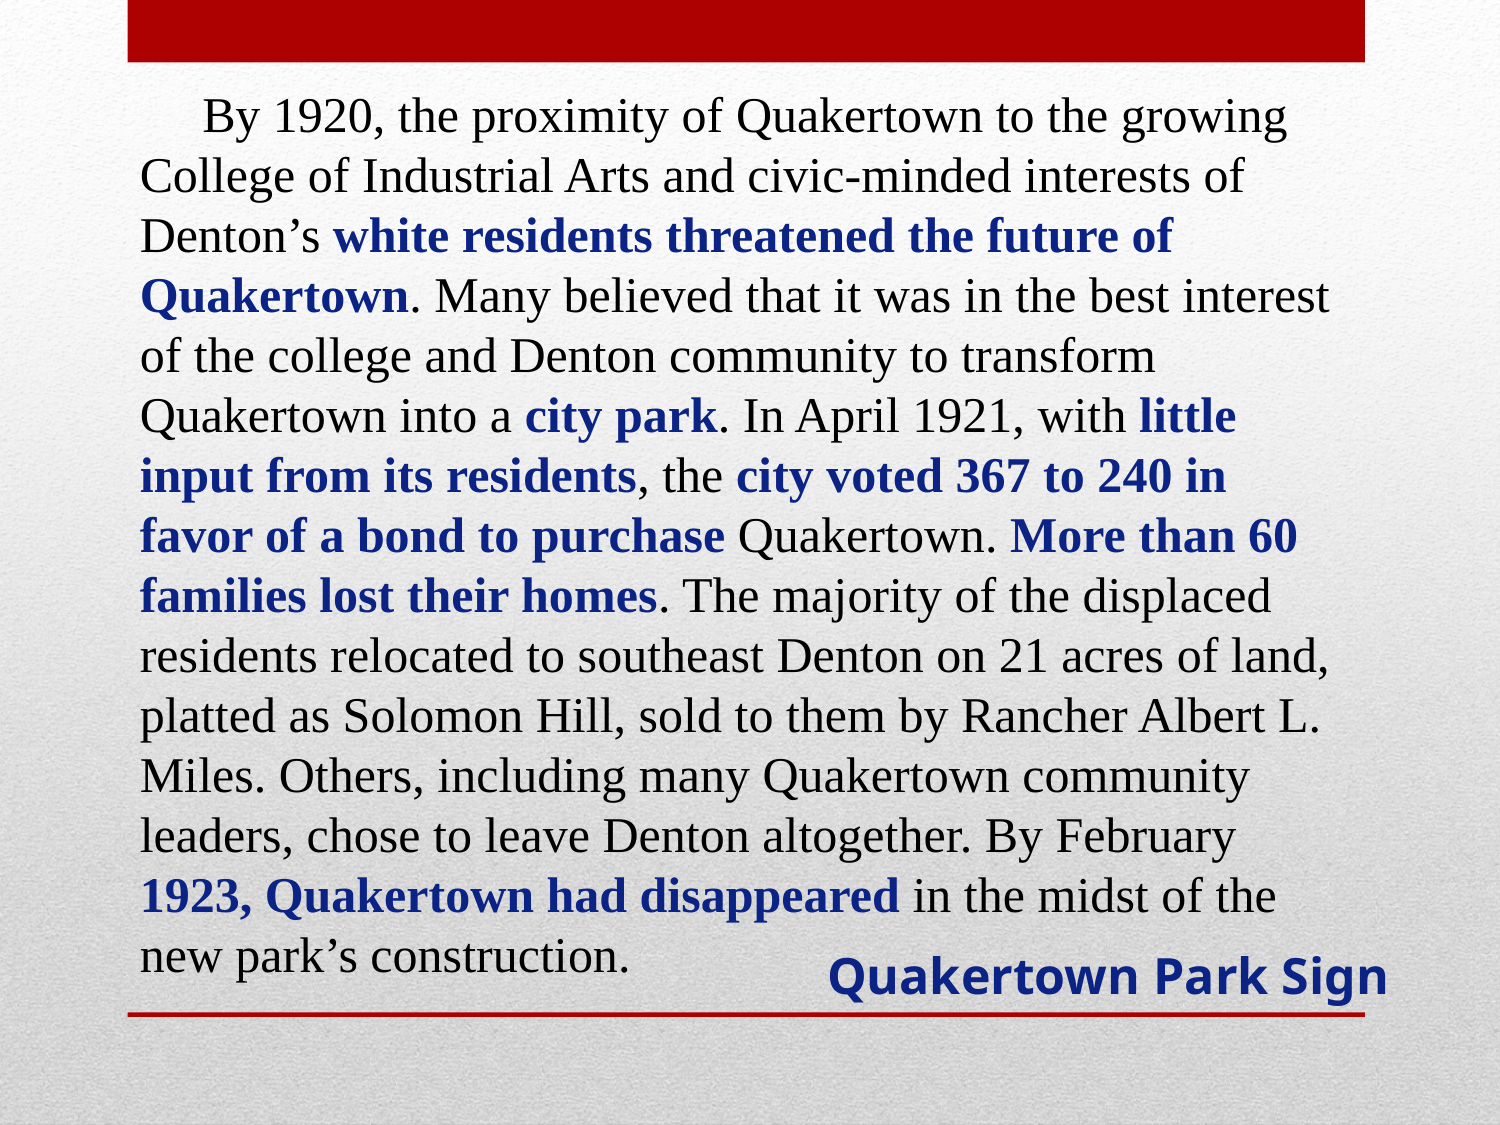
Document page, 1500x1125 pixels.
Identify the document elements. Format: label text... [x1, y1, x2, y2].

text_box Quakertown Park Sign [812, 936, 1450, 1012]
text_box By 1920, the proximity of Quakertown to the growing College of Industrial Arts and civic-minded interests of Denton’s white residents threatened the future of Quakertown. Many believed that it was in the best interest of the college and Denton community to transform Quakertown into a city park. In April 1921, with little input from its residents, the city voted 367 to 240 in favor of a bond to purchase Quakertown. More than 60 families lost their homes. The majority of the displaced residents relocated to southeast Denton on 21 acres of land, platted as Solomon Hill, sold to them by Rancher Albert L. Miles. Others, including many Quakertown community leaders, chose to leave Denton altogether. By February 1923, Quakertown had disappeared in the midst of the new park’s construction. [125, 74, 1363, 1035]
